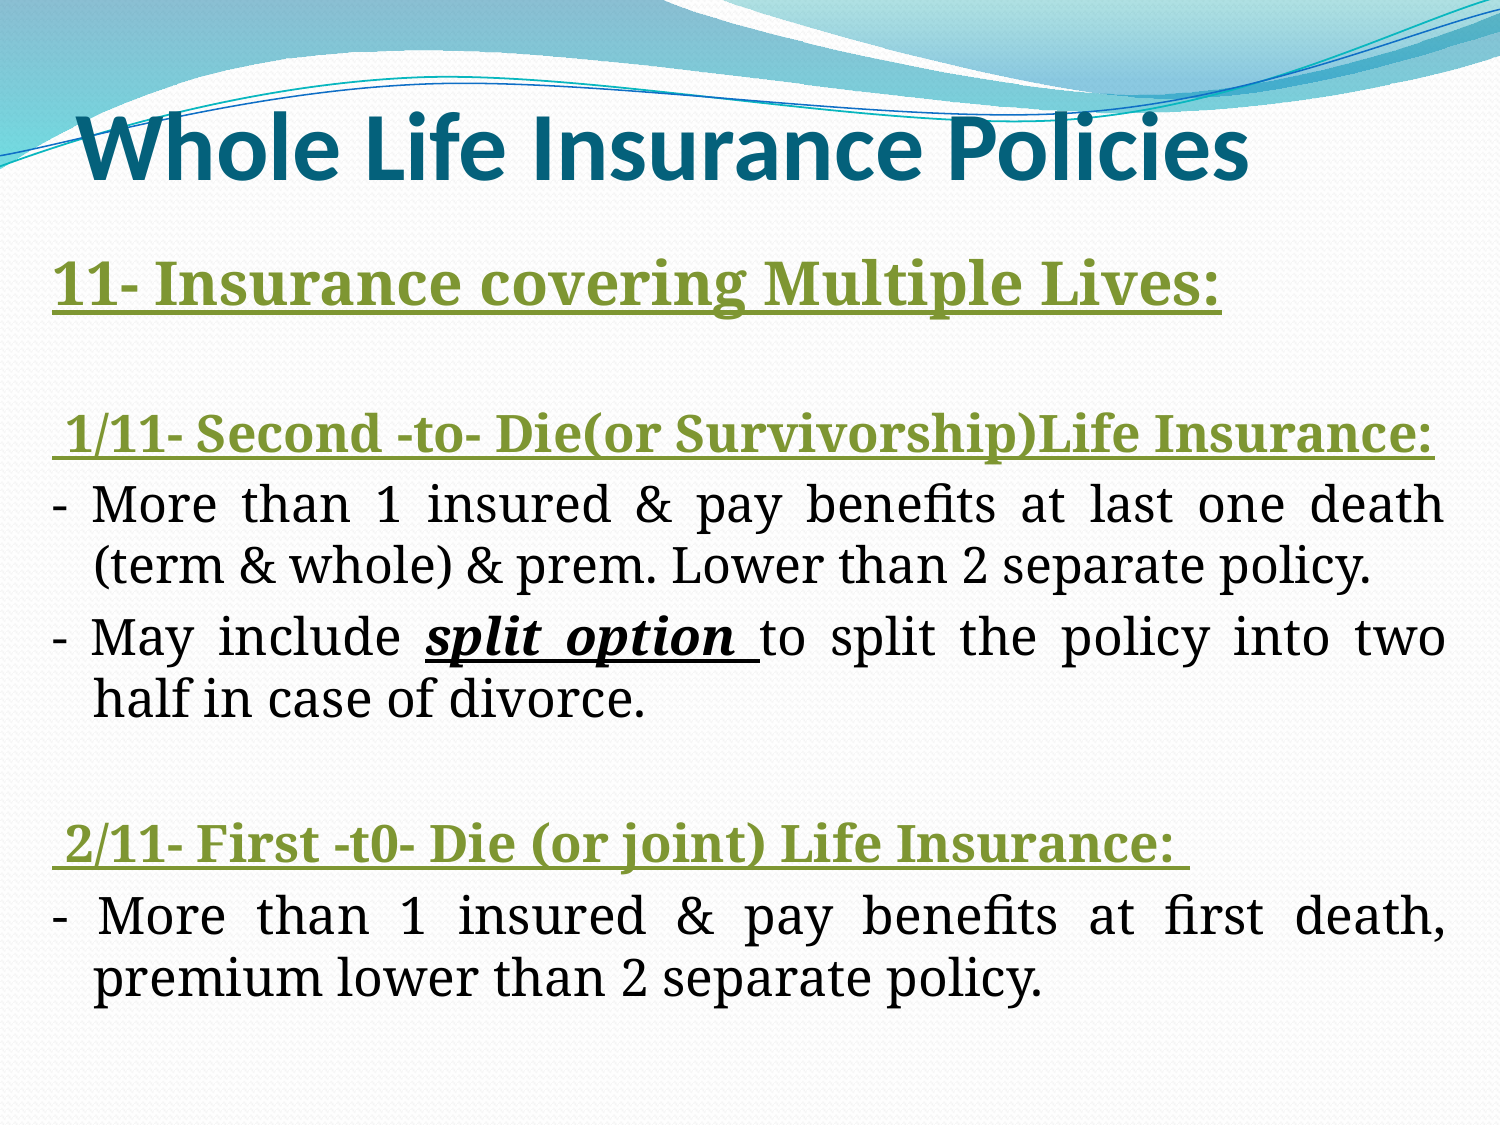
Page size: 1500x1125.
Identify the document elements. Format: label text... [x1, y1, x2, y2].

list 11- Insurance covering Multiple Lives: 1/11- Second -to- Die(or Survivorship)Life Insurance: - More than 1 insured & pay benefits at last one death (term & whole) & prem. Lower than 2 separate policy. - May include split option to split the policy into two half in case of divorce. 2/11- First -t0- Die (or joint) Life Insurance: - More than 1 insured & pay benefits at first death, premium lower than 2 separate policy. [37, 237, 1463, 1088]
title Whole Life Insurance Policies [75, 75, 1425, 200]
